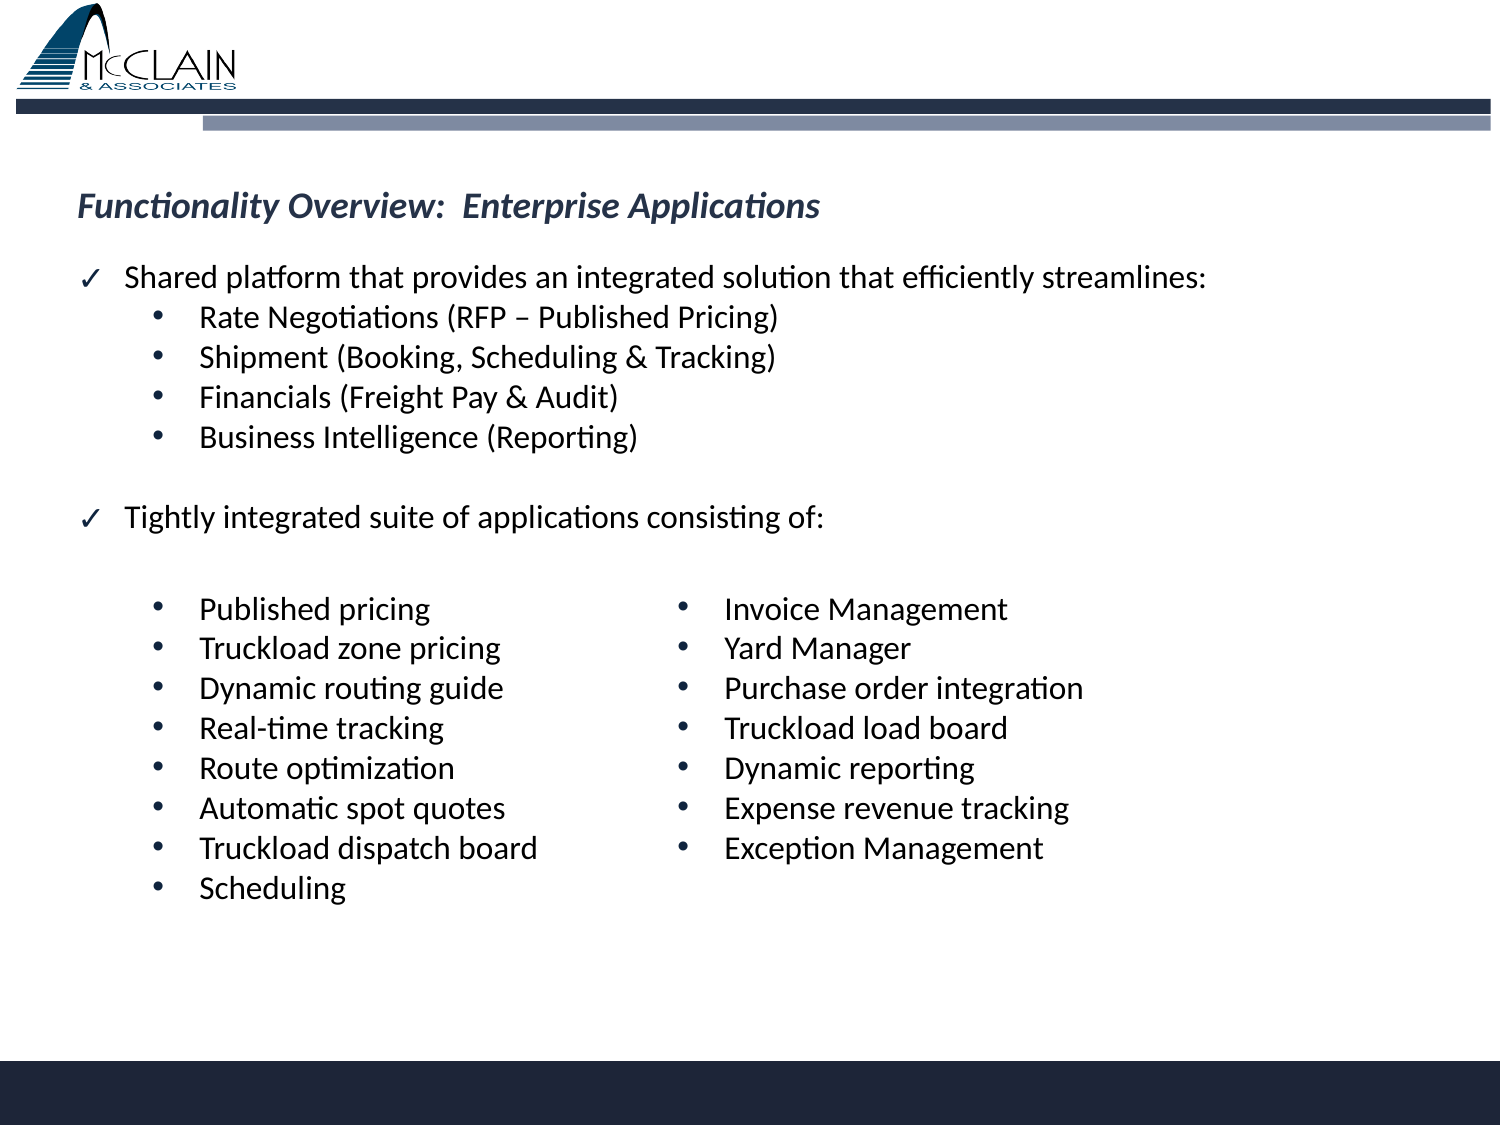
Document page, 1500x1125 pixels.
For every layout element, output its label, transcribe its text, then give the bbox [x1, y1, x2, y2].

text_box Invoice Management Yard Manager Purchase order integration Truckload load board Dynamic reporting Expense revenue tracking Exception Management [662, 579, 1106, 877]
picture [16, 3, 236, 90]
text_box Published pricing Truckload zone pricing Dynamic routing guide Real-time tracking Route optimization Automatic spot quotes Truckload dispatch board Scheduling [137, 579, 560, 918]
picture [0, 1061, 1500, 1125]
text_box Functionality Overview: Enterprise Applications Shared platform that provides an integrated solution that efficiently streamlines: Rate Negotiations (RFP – Published Pricing) Shipment (Booking, Scheduling & Tracking) Financials (Freight Pay & Audit) Business Intelligence (Reporting) Tightly integrated suite of applications consisting of: [62, 173, 1438, 547]
